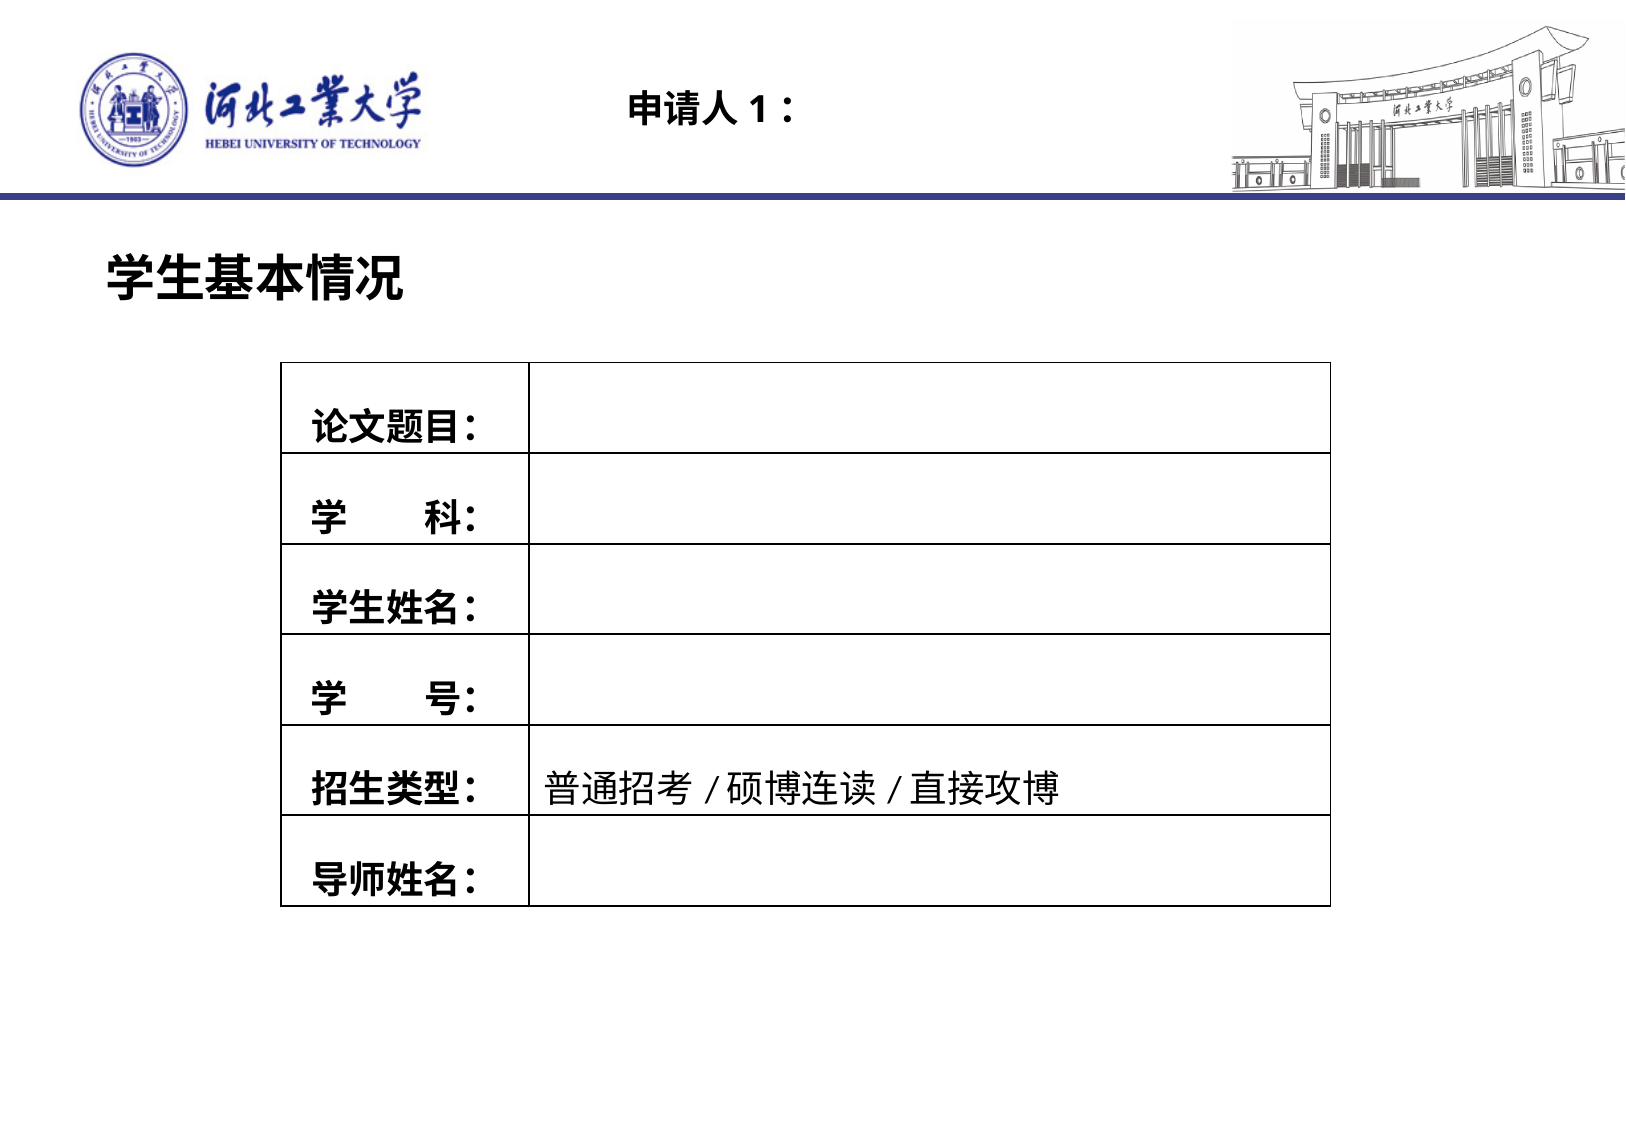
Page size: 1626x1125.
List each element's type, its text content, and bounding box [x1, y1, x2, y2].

picture [56, 42, 454, 182]
table_cell 招生类型： [282, 726, 528, 814]
table_cell 学 科： [282, 454, 528, 543]
table_header 论文题目： [282, 363, 528, 452]
table_cell 学生姓名： [282, 545, 528, 633]
table_header [530, 363, 1330, 452]
table_cell [530, 545, 1330, 633]
table_cell [530, 635, 1330, 724]
table_cell 导师姓名： [282, 816, 528, 905]
picture [1231, 18, 1625, 193]
text_box 学生基本情况 [103, 238, 408, 315]
table_cell 普通招考/硕博连读/直接攻博 [530, 726, 1330, 814]
table_cell [530, 816, 1330, 905]
table_cell 学 号： [282, 635, 528, 724]
text_box 申请人1： [611, 78, 919, 138]
table_cell [530, 454, 1330, 543]
